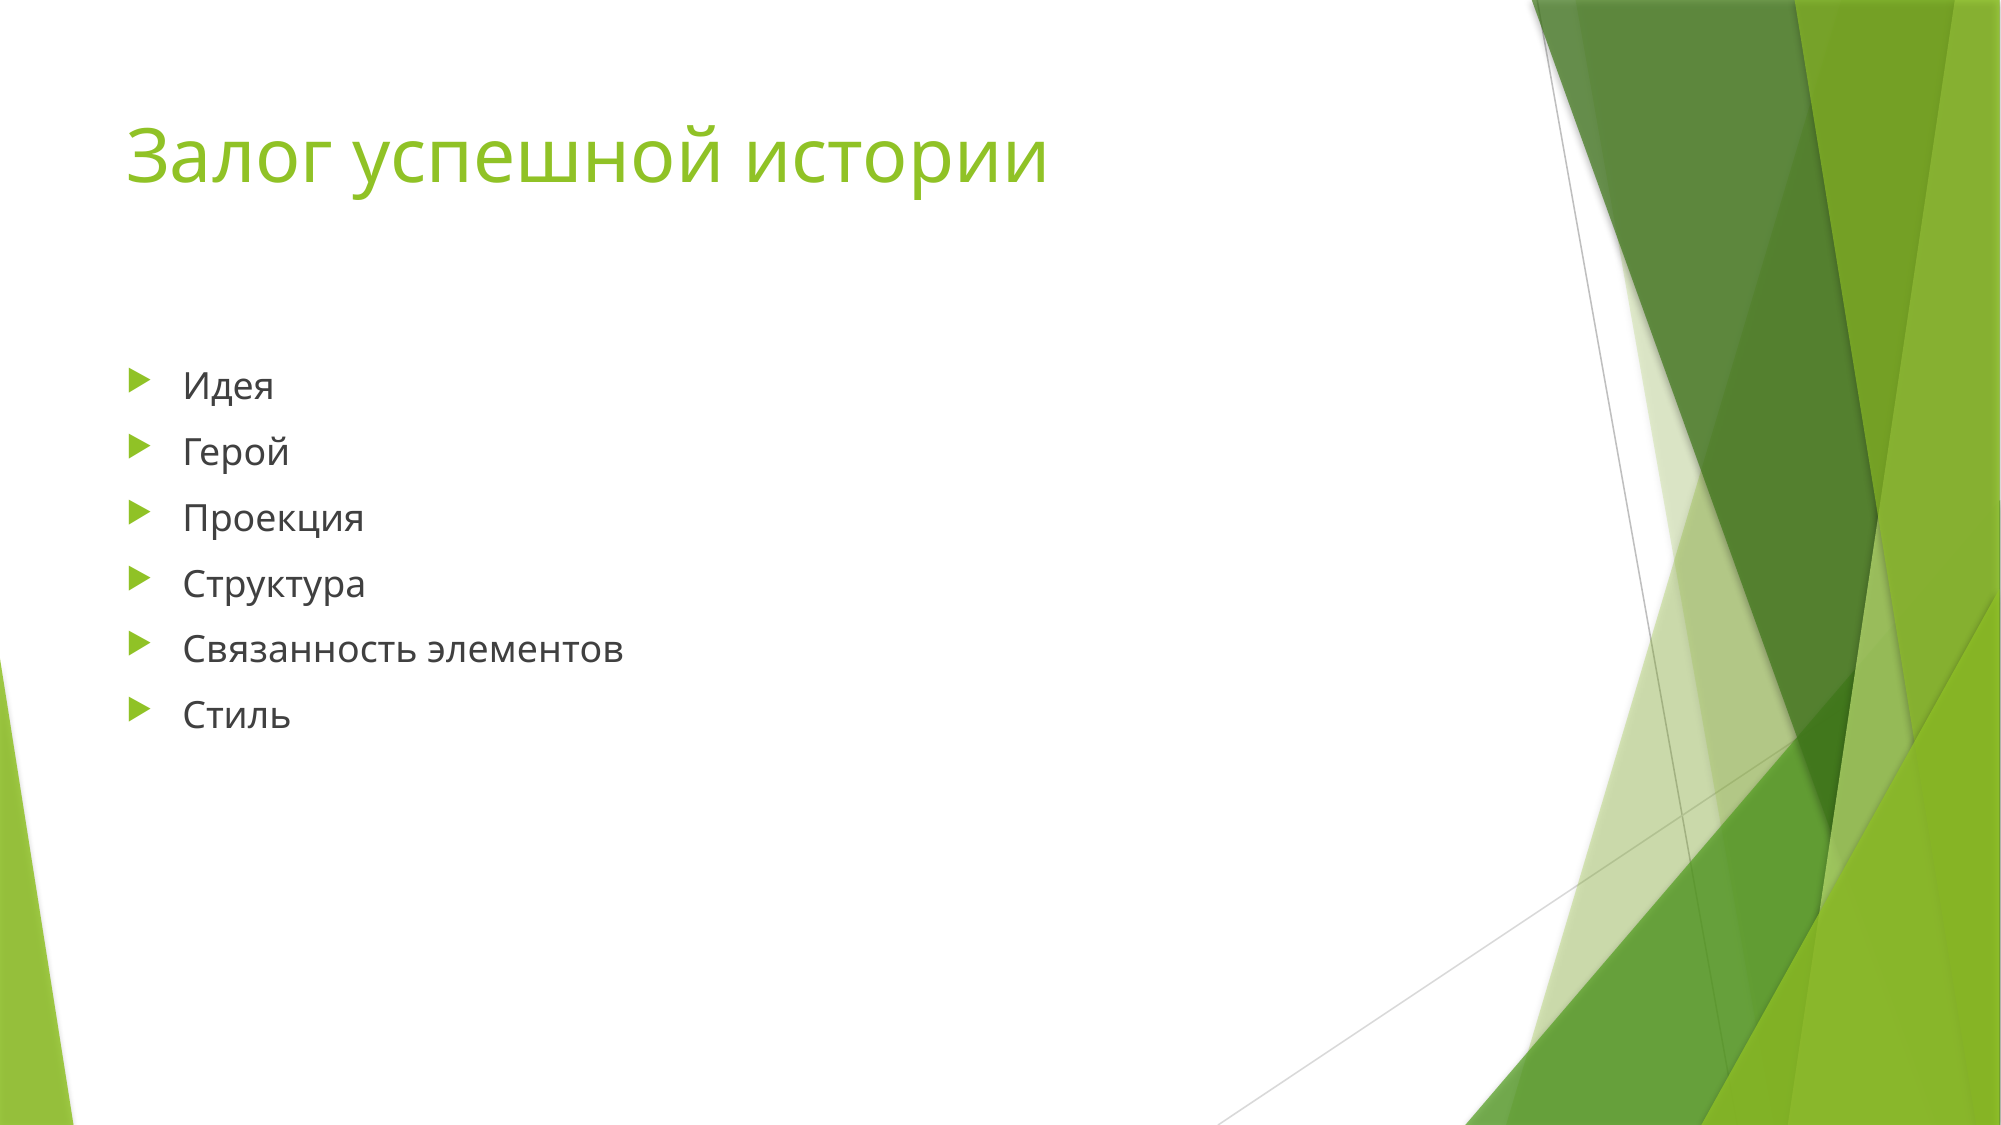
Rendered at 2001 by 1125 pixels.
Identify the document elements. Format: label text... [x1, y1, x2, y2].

title Залог успешной истории [111, 99, 1522, 317]
list Идея Герой Проекция Структура Связанность элементов Стиль [111, 354, 1522, 992]
